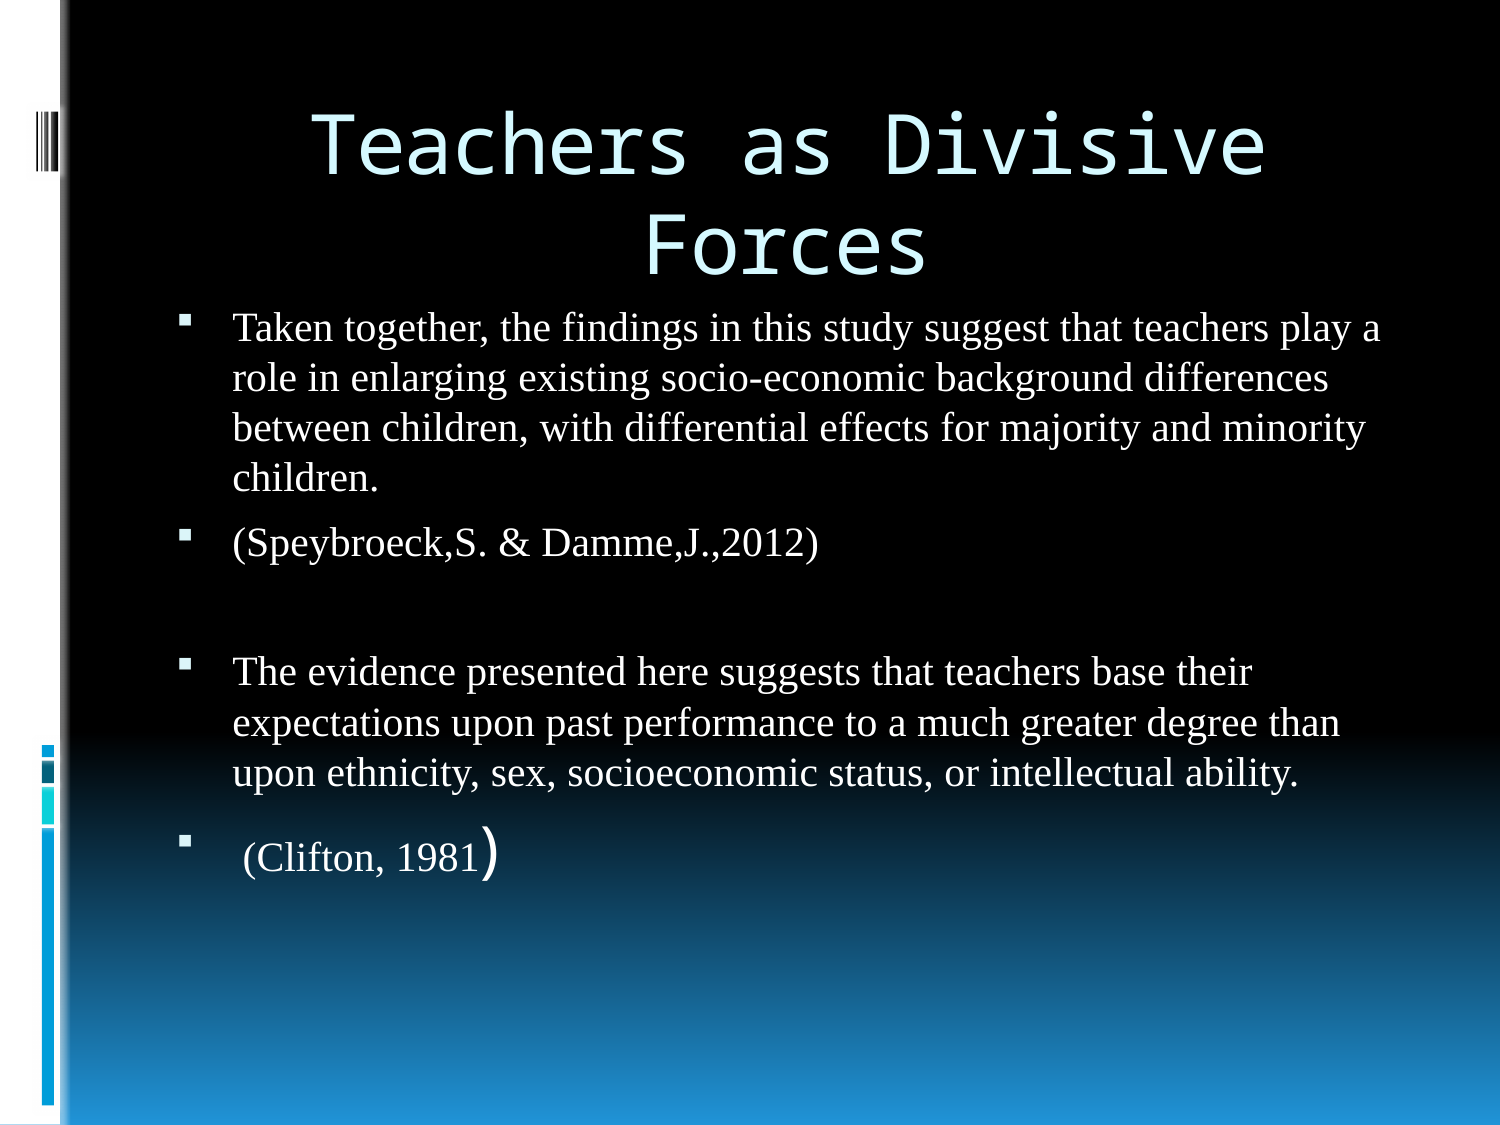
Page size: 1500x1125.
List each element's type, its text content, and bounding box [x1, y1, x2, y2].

list Taken together, the findings in this study suggest that teachers play a role in enlarging existing socio-economic background differences between children, with differential effects for majority and minority children. (Speybroeck,S. & Damme,J.,2012) The evidence presented here suggests that teachers base their expectations upon past performance to a much greater degree than upon ethnicity, sex, socioeconomic status, or intellectual ability. (Clifton, 1981) [150, 292, 1425, 1043]
title Teachers as Divisive Forces [150, 83, 1425, 234]
